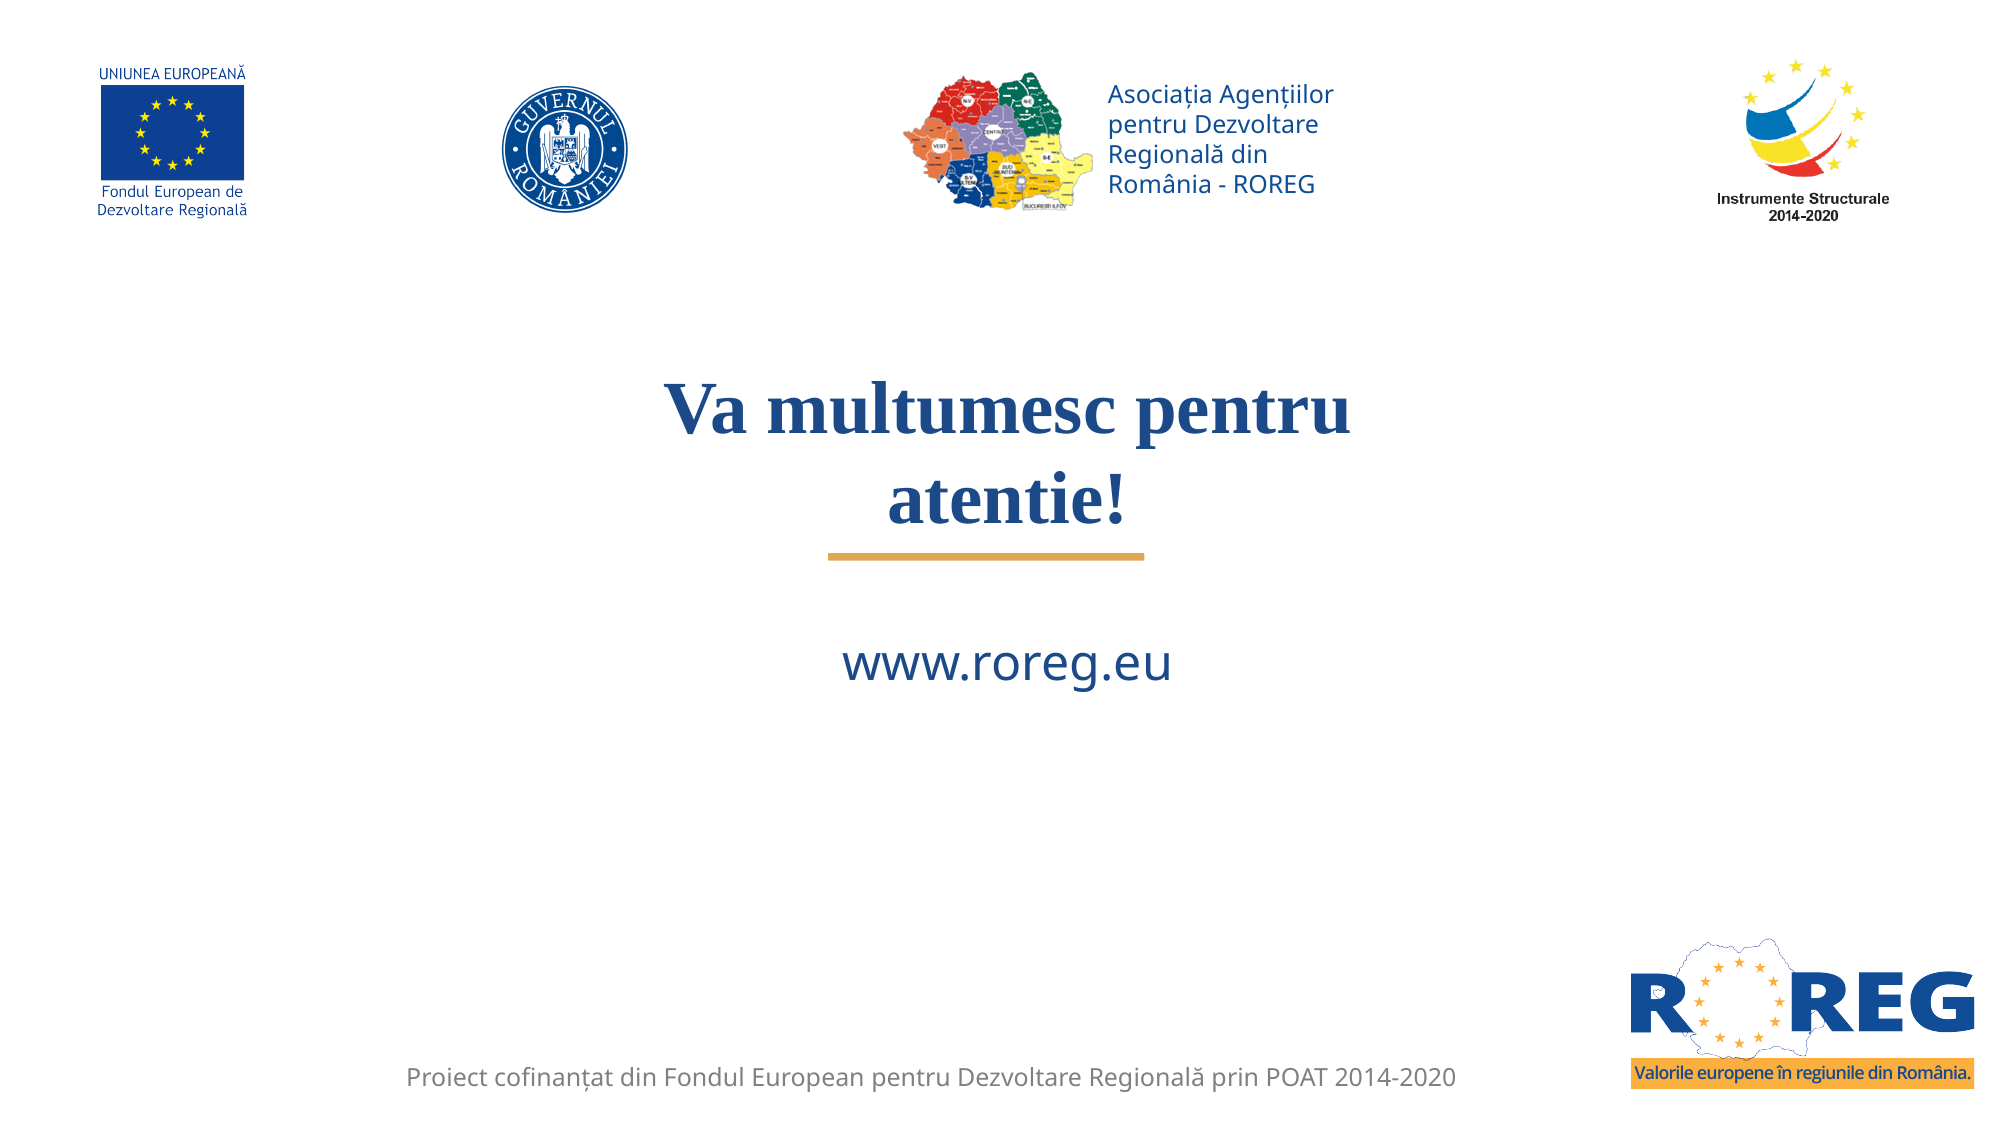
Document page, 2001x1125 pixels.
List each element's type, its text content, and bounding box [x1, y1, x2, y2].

text_box [828, 553, 1145, 561]
picture [1618, 908, 1990, 1097]
text_box www.roreg.eu [411, 583, 1605, 699]
picture [499, 84, 630, 214]
text_box Va multumesc pentru atentie! [529, 350, 1487, 583]
picture [1684, 30, 1908, 253]
picture [902, 70, 1094, 211]
picture [34, 3, 311, 280]
text_box Asociația Agențiilor pentru Dezvoltare Regională din România - ROREG [1094, 70, 1381, 206]
text_box Proiect cofinanțat din Fondul European pentru Dezvoltare Regională prin POAT 2014-2020 [391, 1054, 1487, 1125]
